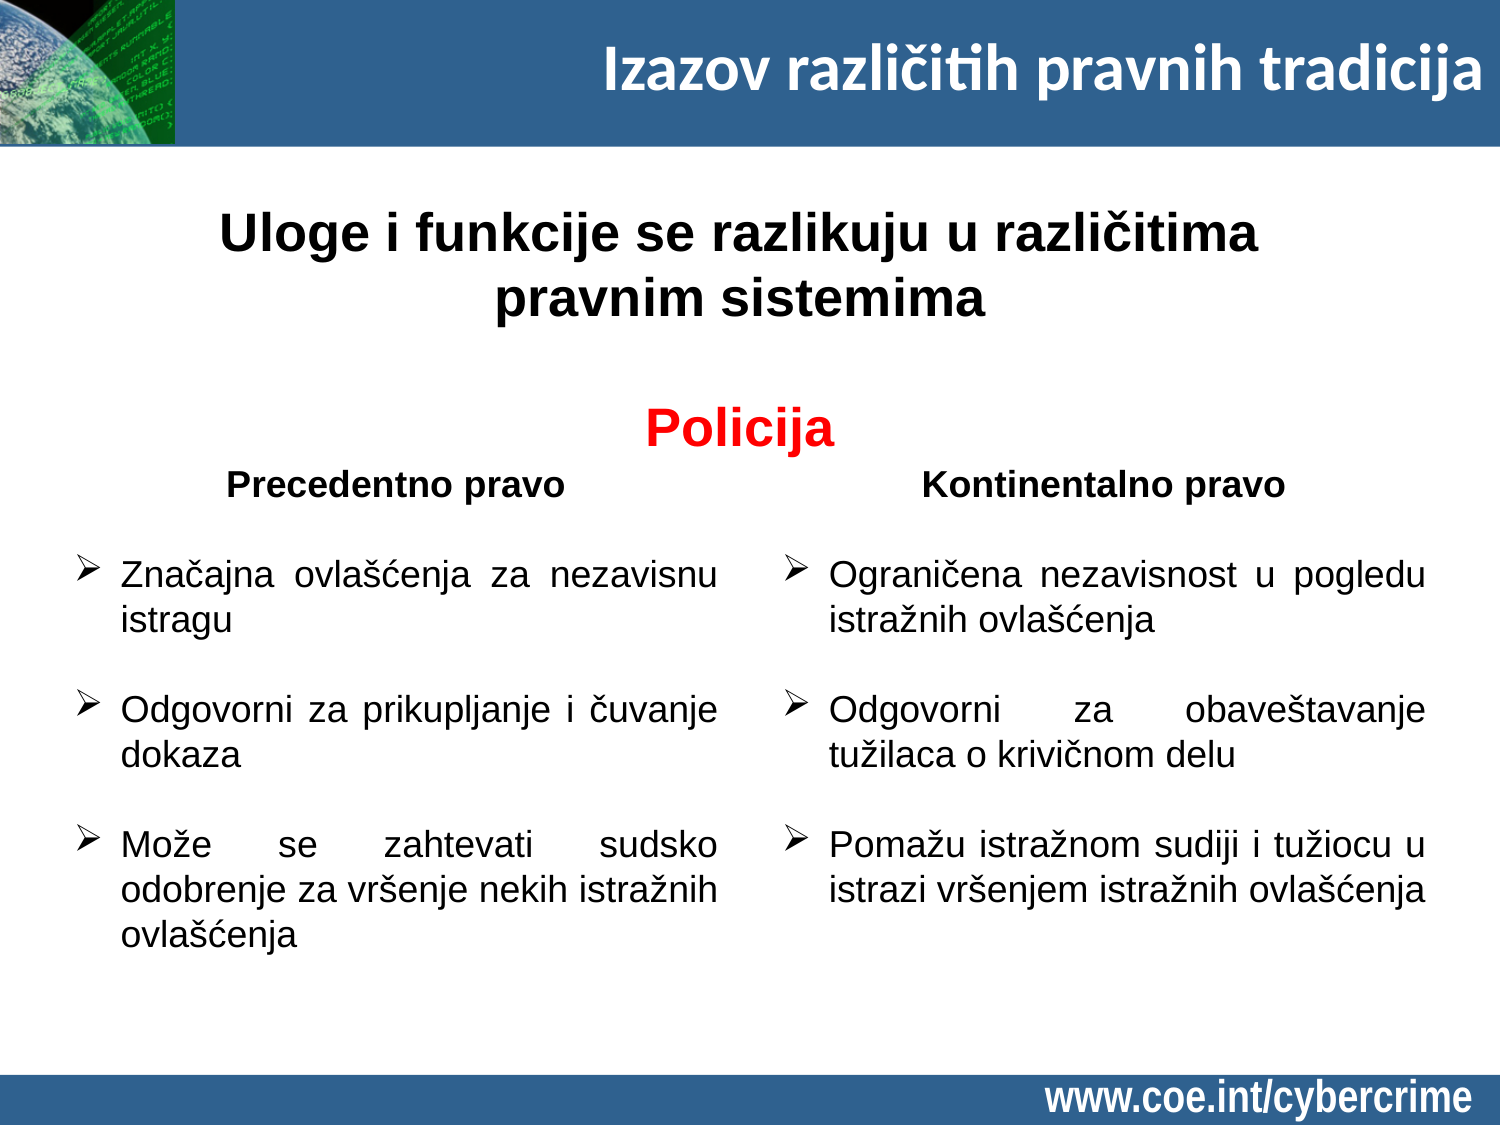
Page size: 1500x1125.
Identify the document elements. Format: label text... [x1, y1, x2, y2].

text_box www.coe.int/cybercrime [1030, 1059, 1500, 1125]
text_box Uloge i funkcije se razlikuju u različitima pravnim sistemima Policija [100, 190, 1380, 465]
picture [0, 0, 175, 144]
text_box Izazov različitih pravnih tradicija [177, 0, 1500, 149]
text_box Kontinentalno pravo Ograničena nezavisnost u pogledu istražnih ovlašćenja Odgovorni za obaveštavanje tužilaca o krivičnom delu Pomažu istražnom sudiji i tužiocu u istrazi vršenjem istražnih ovlašćenja [767, 452, 1441, 918]
text_box [0, 1073, 1030, 1125]
text_box Precedentno pravo Značajna ovlašćenja za nezavisnu istragu Odgovorni za prikupljanje i čuvanje dokaza Može se zahtevati sudsko odobrenje za vršenje nekih istražnih ovlašćenja [58, 452, 733, 963]
